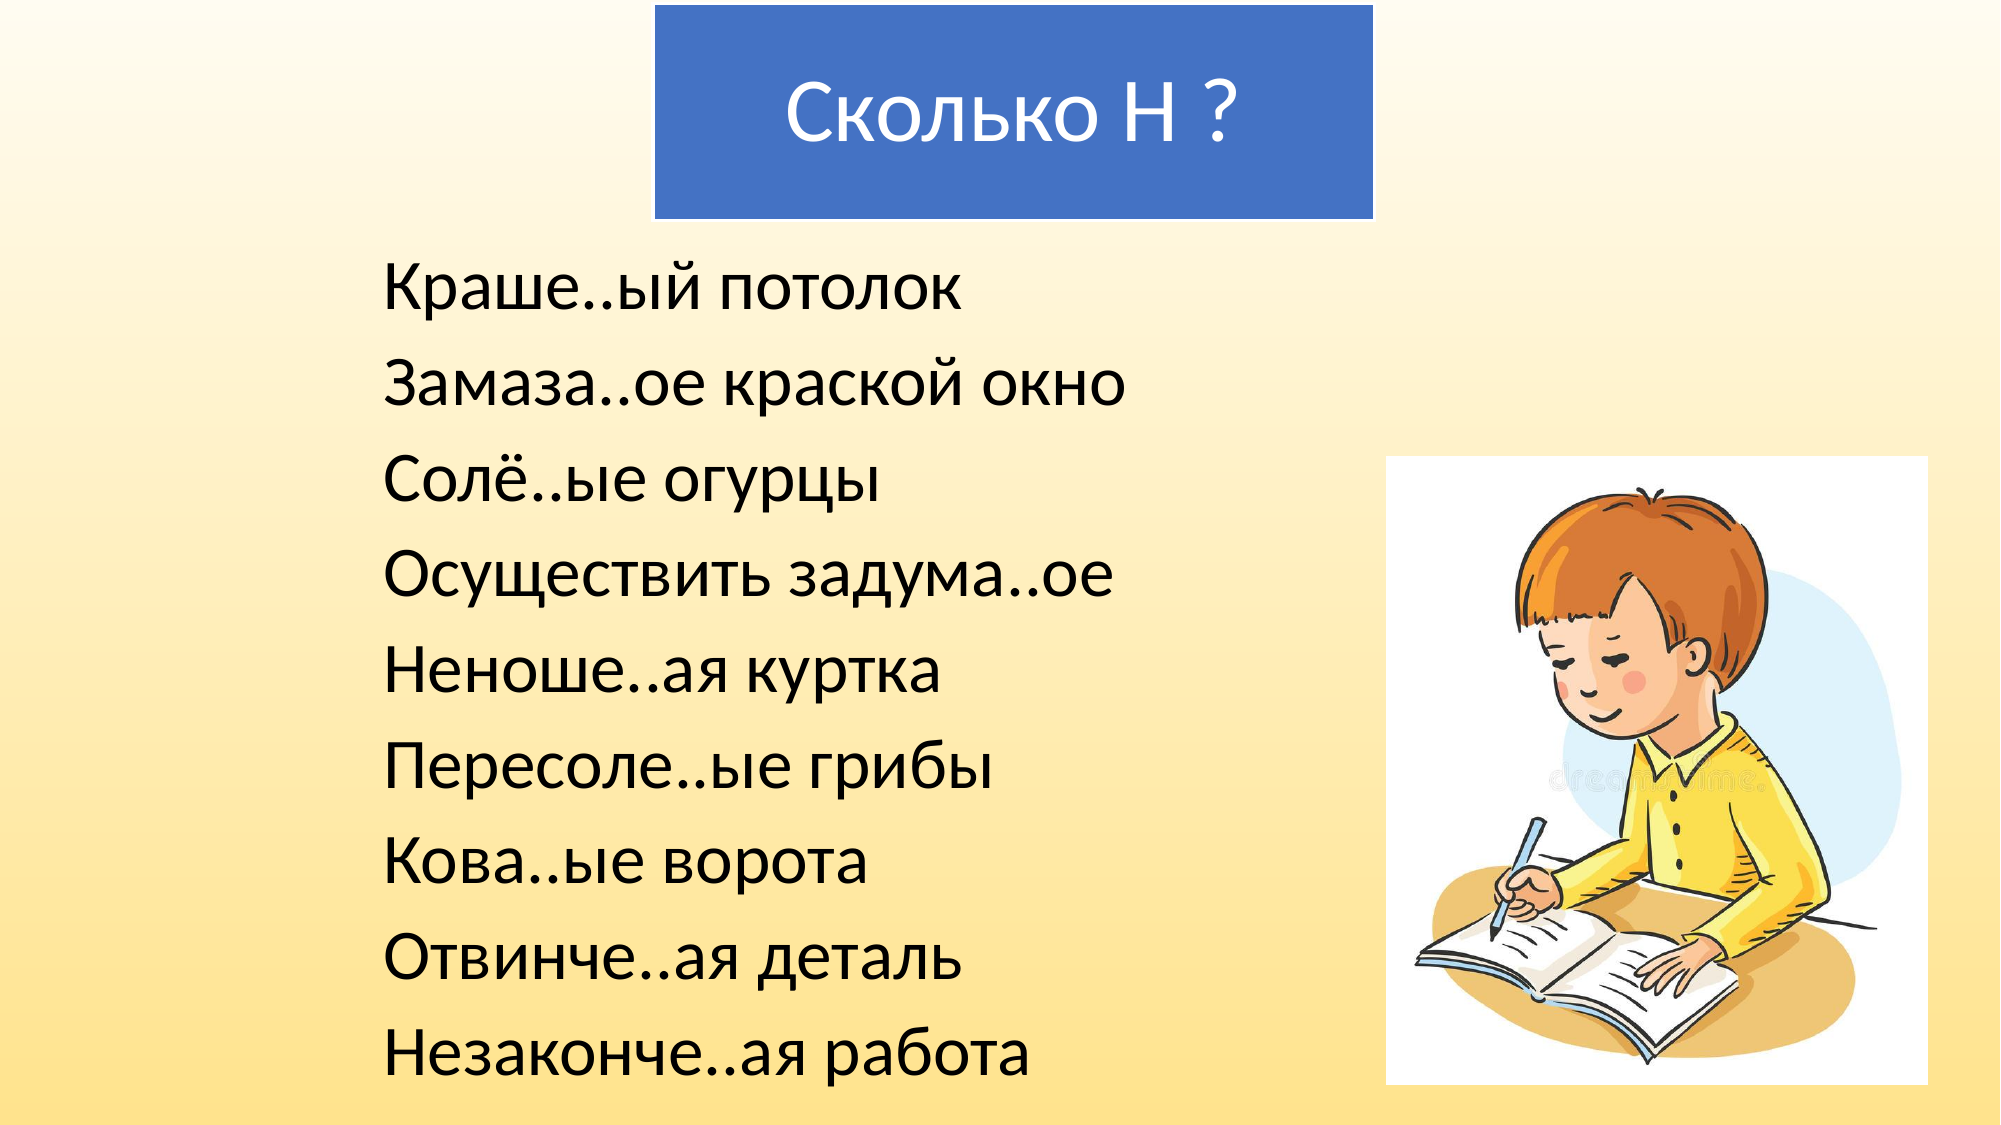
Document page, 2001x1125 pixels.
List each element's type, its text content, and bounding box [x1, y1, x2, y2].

picture [1386, 456, 1928, 1085]
list Краше..ый потолок Замаза..ое краской окно Солё..ые огурцы Осуществить задума..ое Неноше..ая куртка Пересоле..ые грибы Кова..ые ворота Отвинче..ая деталь Незаконче..ая работа [368, 240, 1863, 1108]
title Сколько Н ? [651, 2, 1376, 222]
